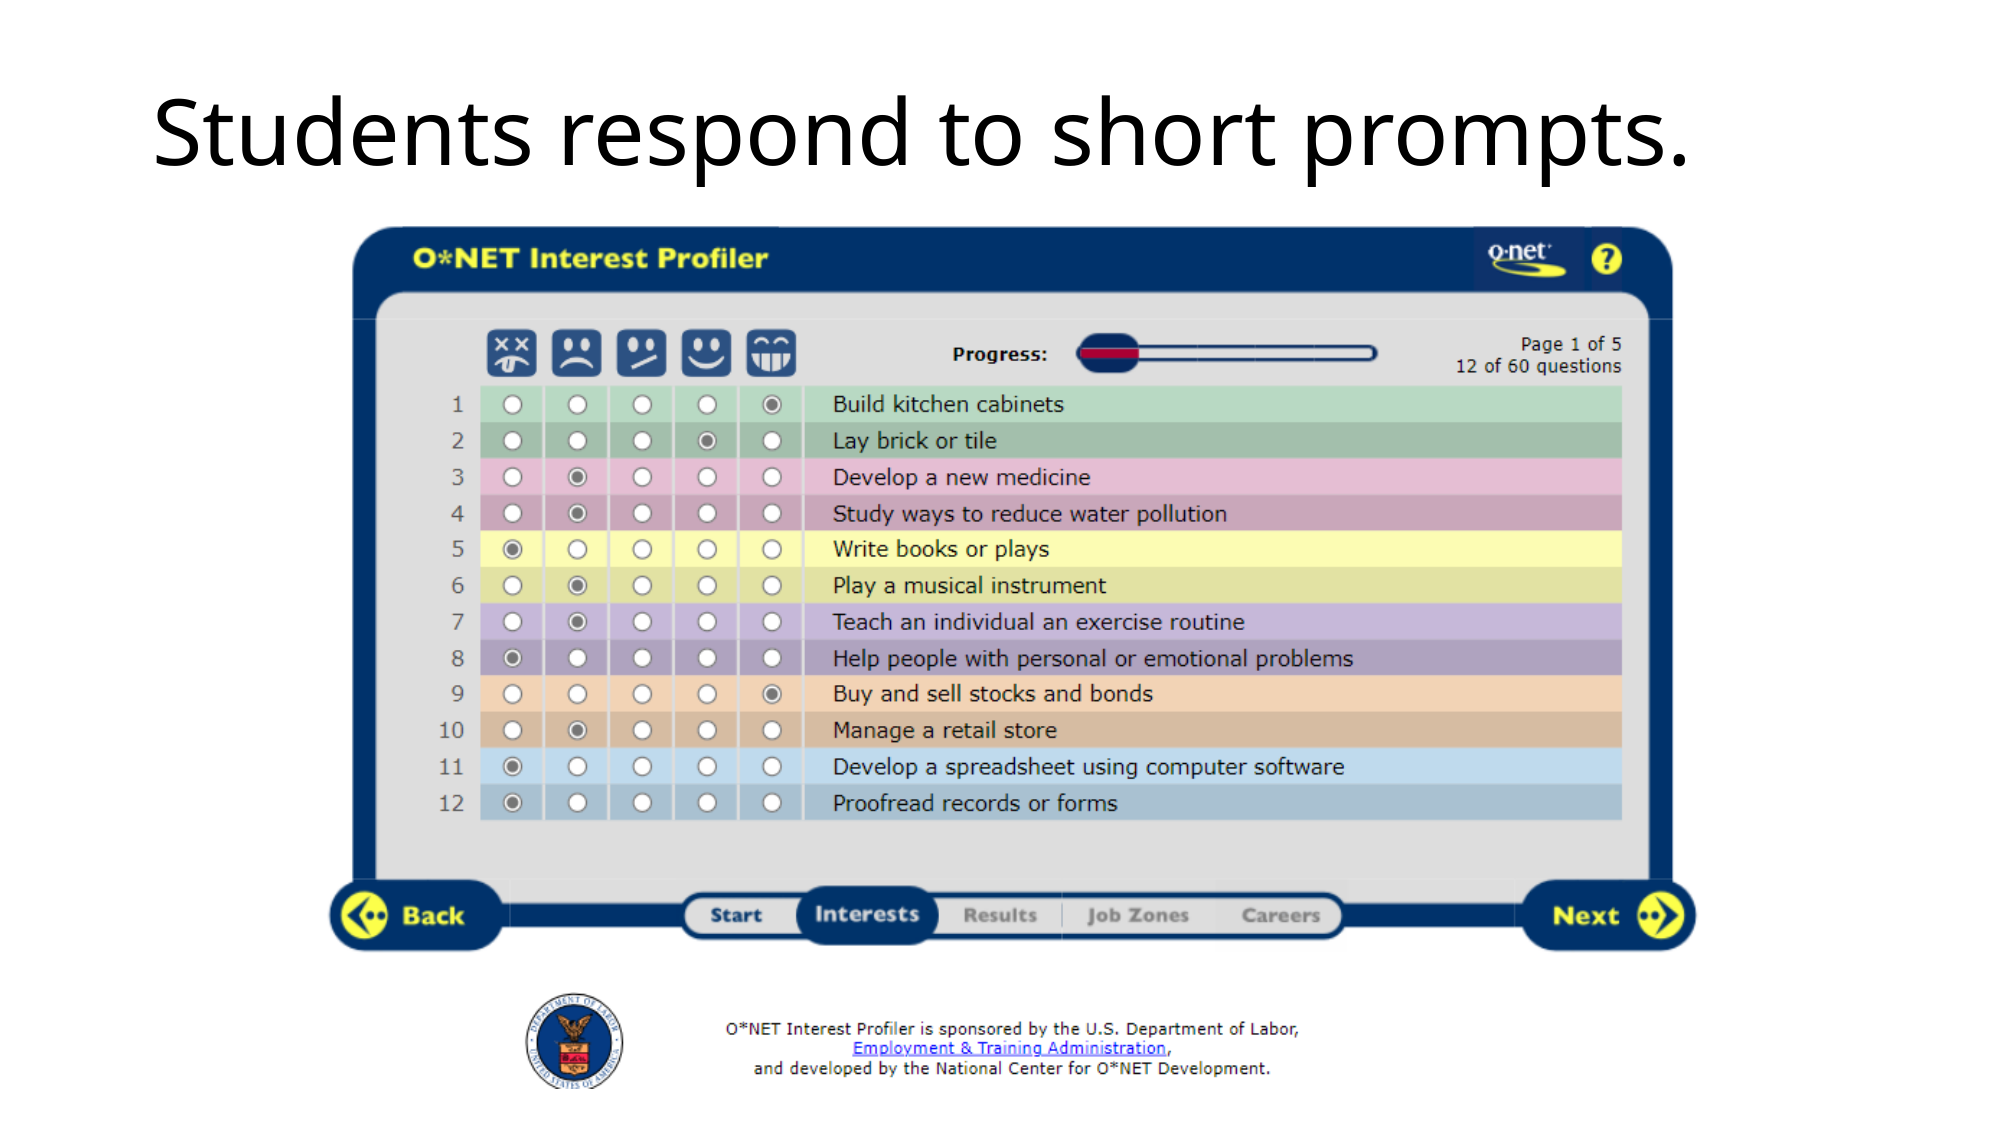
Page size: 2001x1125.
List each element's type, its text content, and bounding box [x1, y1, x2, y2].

picture [325, 209, 1713, 1090]
title Students respond to short prompts. [137, 27, 1863, 245]
